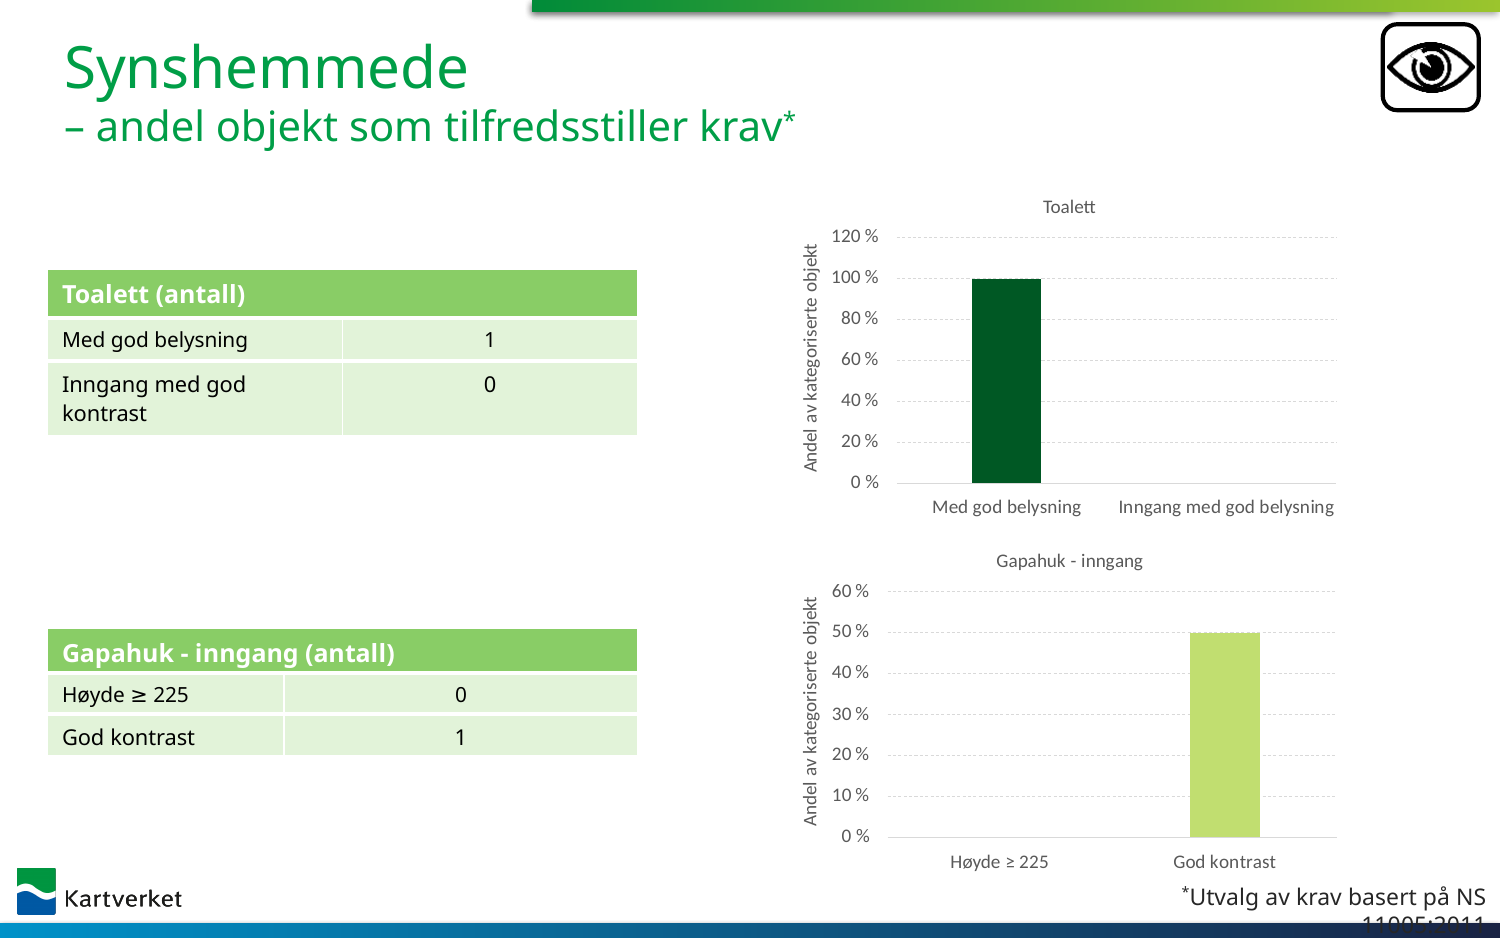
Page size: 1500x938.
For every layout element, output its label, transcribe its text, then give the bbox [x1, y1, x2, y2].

table_header Gapahuk - inngang (antall) [48, 629, 637, 671]
picture [791, 541, 1348, 880]
table_cell 0 [285, 675, 637, 712]
text_box *Utvalg av krav basert på NS 11005:2011 [1068, 873, 1500, 938]
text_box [1382, 24, 1480, 111]
table_cell 0 [343, 363, 637, 435]
table_cell Inngang med god kontrast [48, 363, 342, 435]
table_cell 1 [343, 320, 637, 359]
table_cell Med god belysning [48, 320, 342, 359]
table_header Toalett (antall) [48, 270, 637, 316]
table_cell 1 [285, 716, 637, 755]
text_box Synshemmede – andel objekt som tilfredsstiller krav* [49, 24, 1431, 158]
picture [791, 187, 1347, 526]
table_cell God kontrast [48, 716, 283, 755]
table_cell Høyde ≥ 225 [48, 675, 283, 712]
